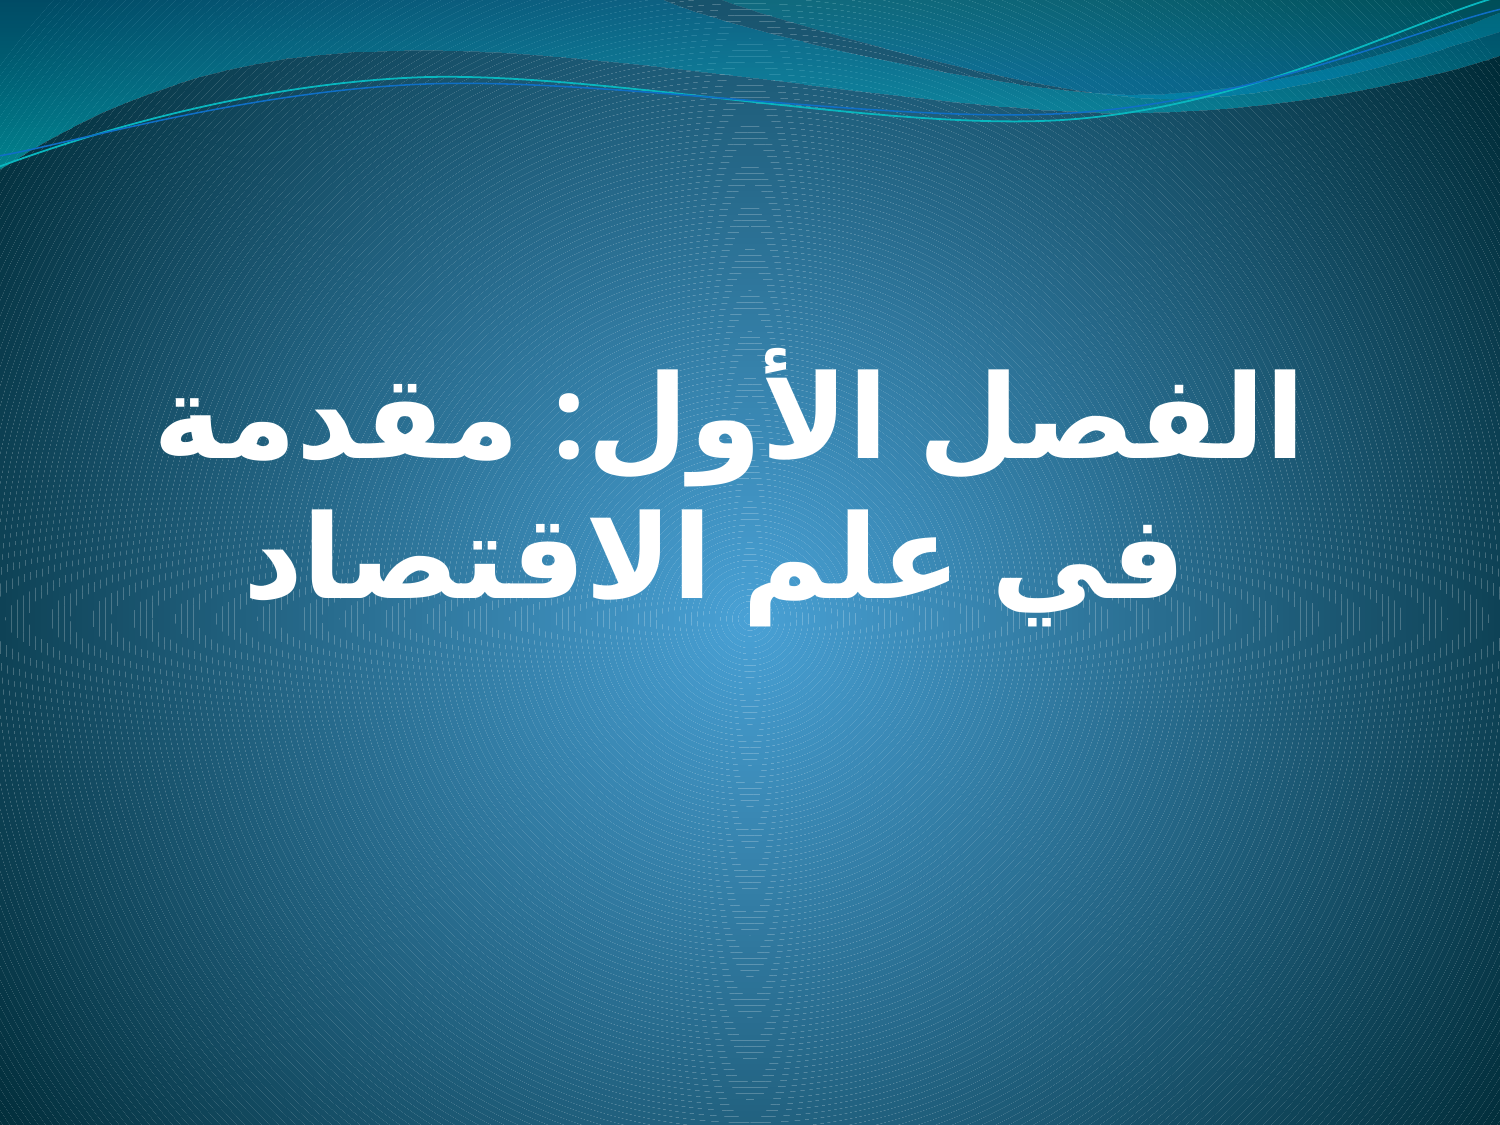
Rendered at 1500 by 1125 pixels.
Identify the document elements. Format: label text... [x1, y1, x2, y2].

title الفصل الأول: مقدمة في علم الاقتصاد [87, 321, 1376, 622]
